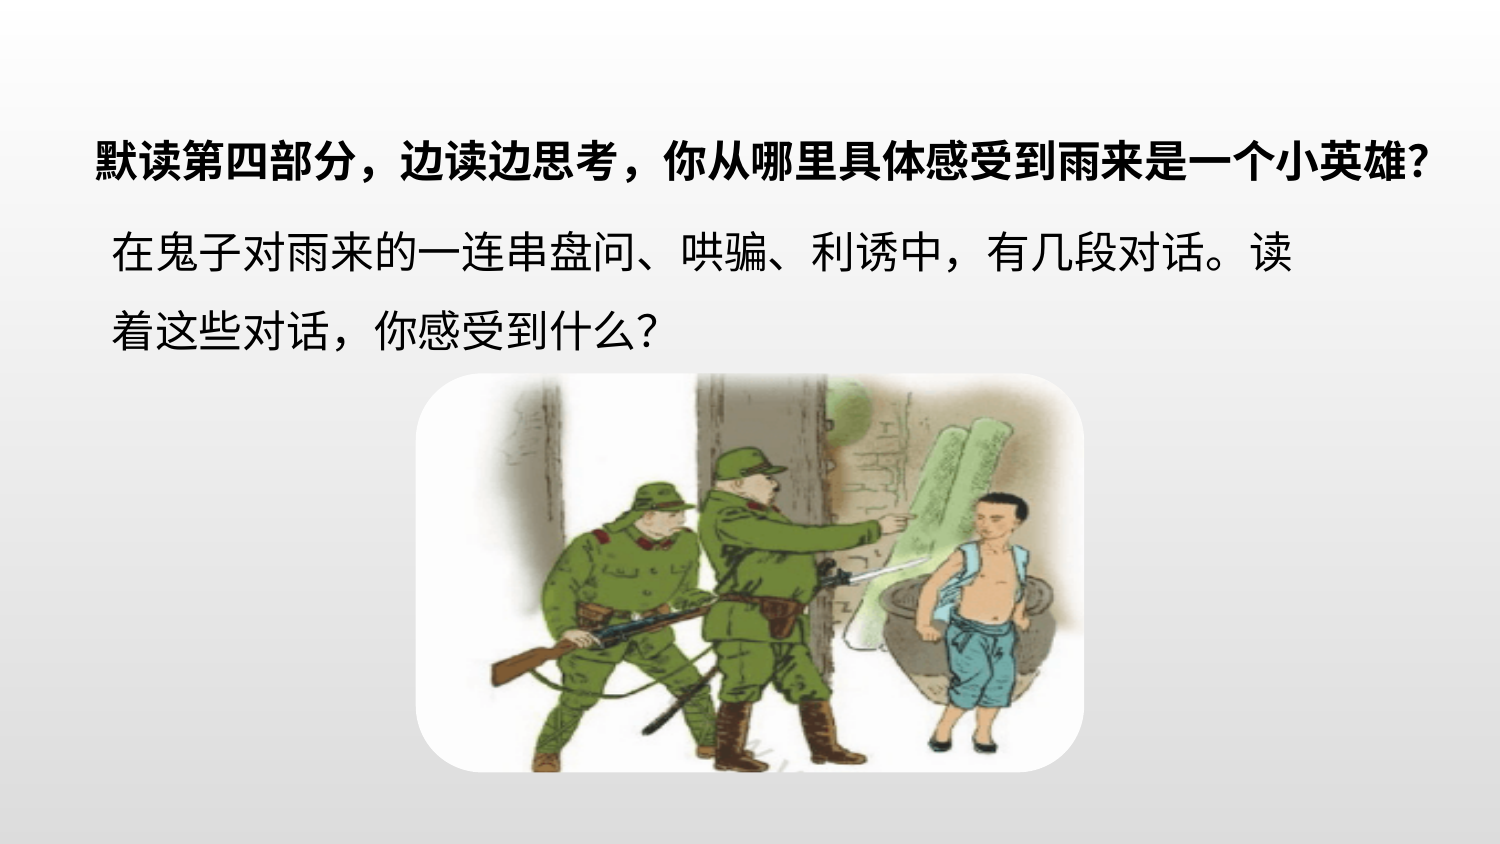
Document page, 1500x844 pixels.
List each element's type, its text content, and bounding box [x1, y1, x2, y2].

picture [415, 373, 1085, 773]
text_box 默读第四部分，边读边思考，你从哪里具体感受到雨来是一个小英雄？ [62, 75, 1459, 192]
text_box 在鬼子对雨来的一连串盘问、哄骗、利诱中，有几段对话。读着这些对话，你感受到什么？ [100, 193, 1322, 362]
